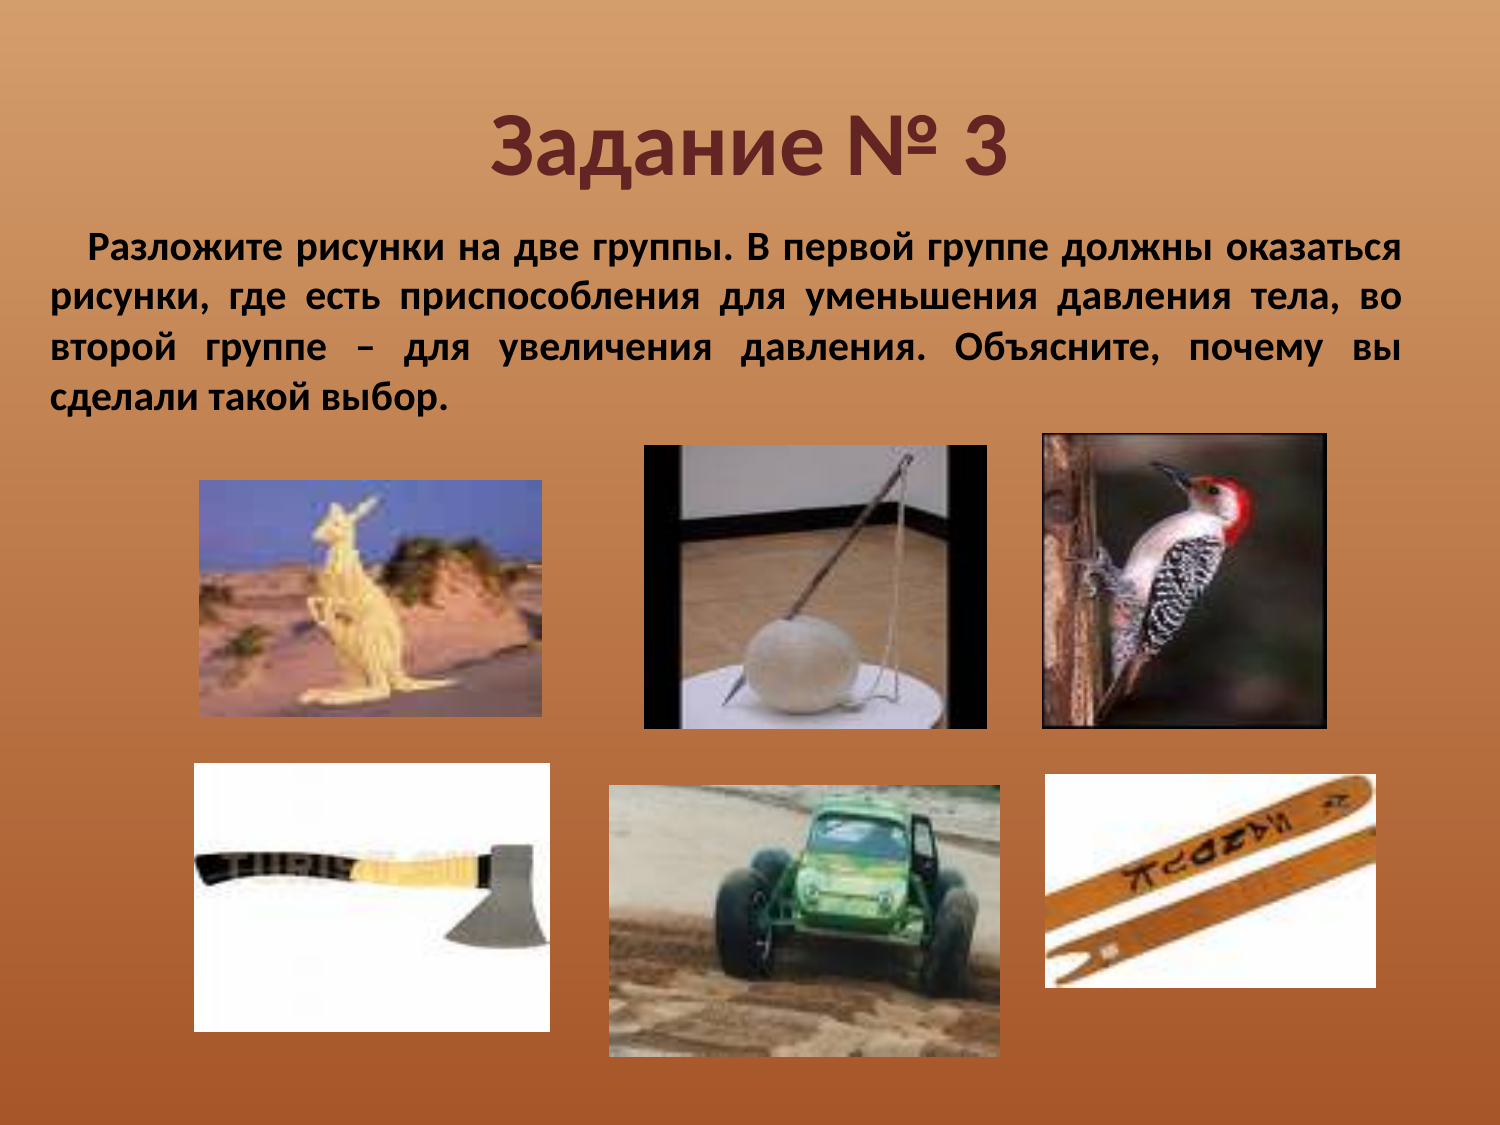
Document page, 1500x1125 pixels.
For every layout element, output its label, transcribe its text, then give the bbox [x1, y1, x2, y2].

picture [194, 762, 550, 1032]
picture [198, 480, 543, 717]
picture [1045, 774, 1377, 988]
picture [1042, 433, 1327, 730]
picture [609, 784, 1000, 1057]
picture [644, 445, 988, 730]
text_box Разложите рисунки на две группы. В первой группе должны оказаться рисунки, где есть приспособления для уменьшения давления тела, во второй группе – для увеличения давления. Объясните, почему вы сделали такой выбор. [35, 210, 1418, 426]
title Задание № 3 [75, 45, 1425, 233]
